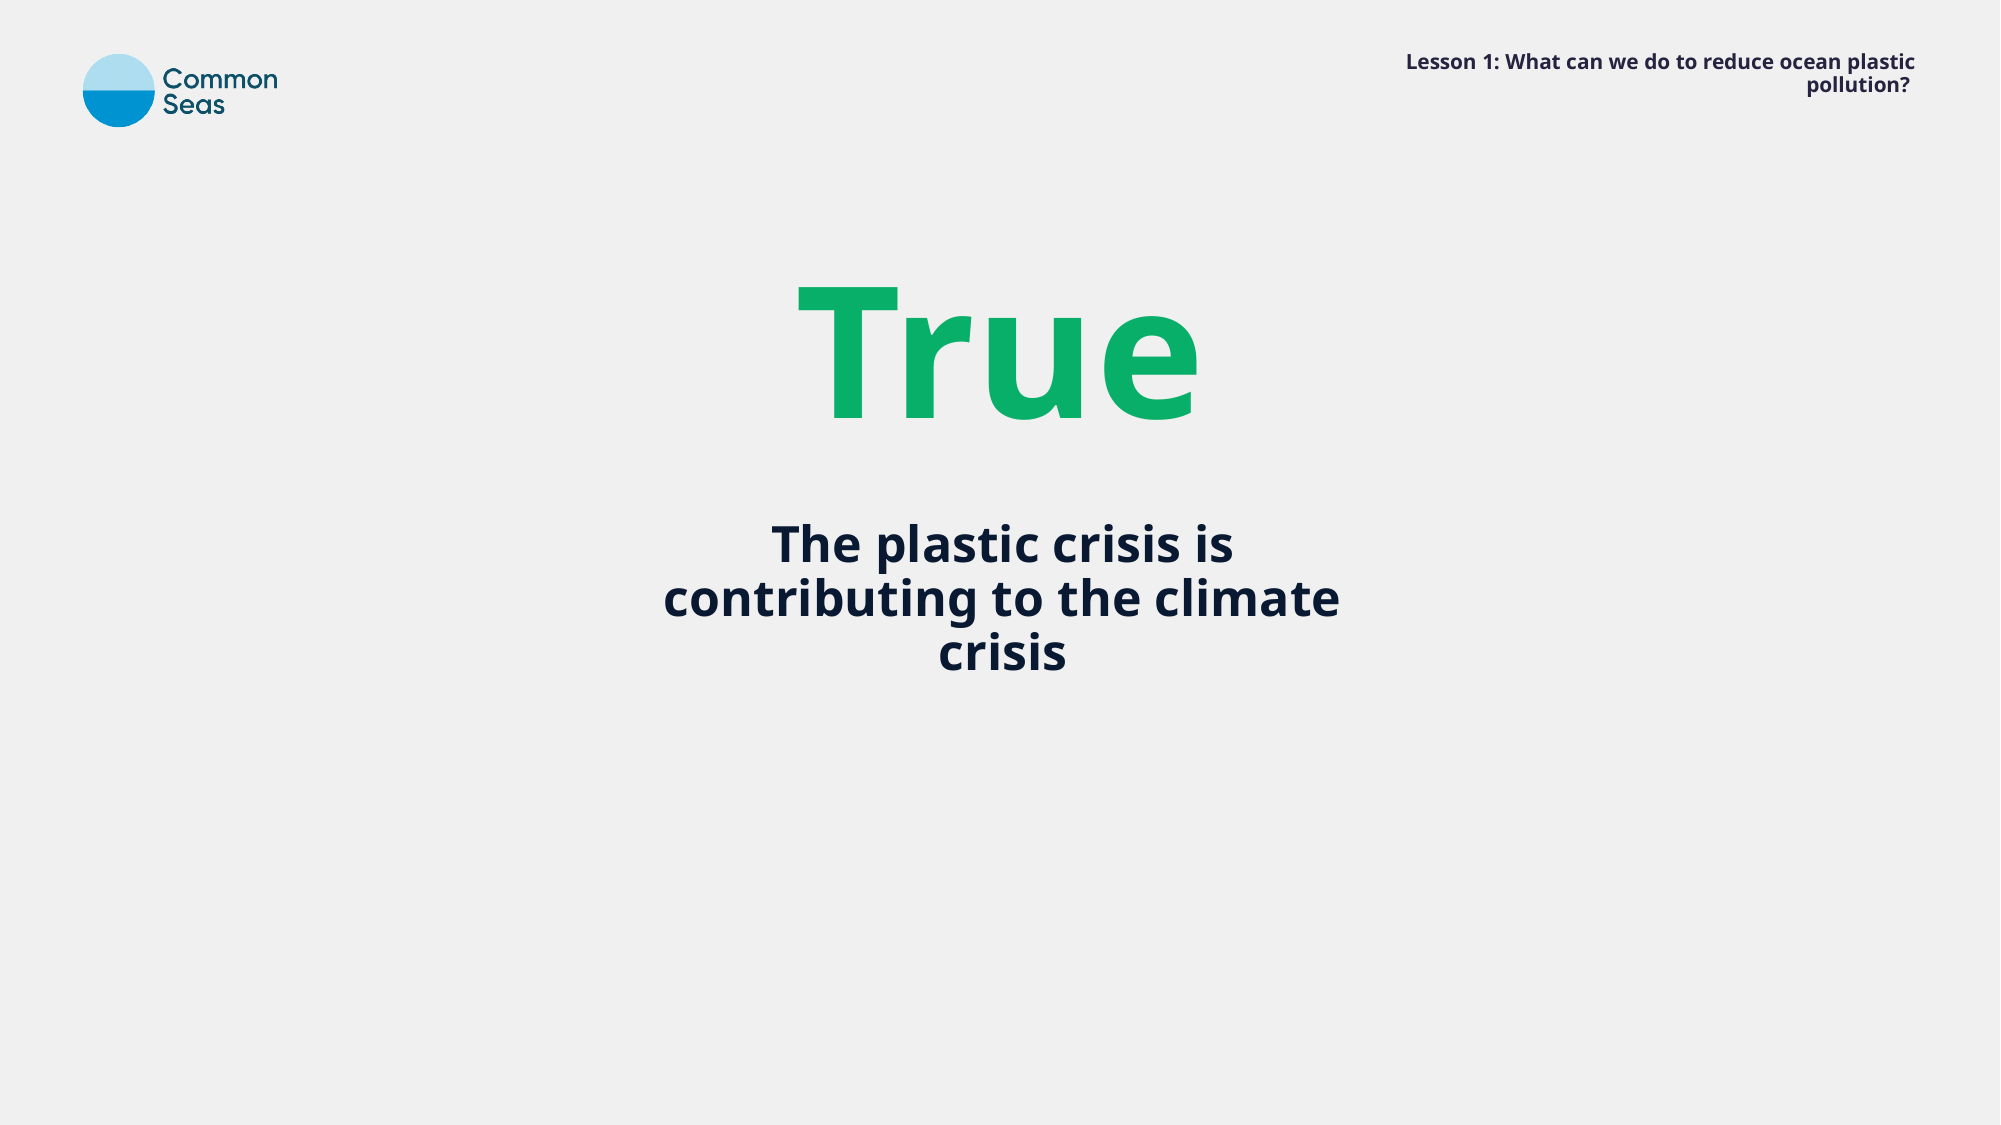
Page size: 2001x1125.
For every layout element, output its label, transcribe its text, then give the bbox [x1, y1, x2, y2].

title Lesson 1: What can we do to reduce ocean plastic pollution? [1291, 51, 1924, 98]
text_box True [723, 227, 1277, 463]
picture [76, 51, 286, 130]
list The plastic crisis is contributing to the climate crisis [644, 464, 1362, 738]
